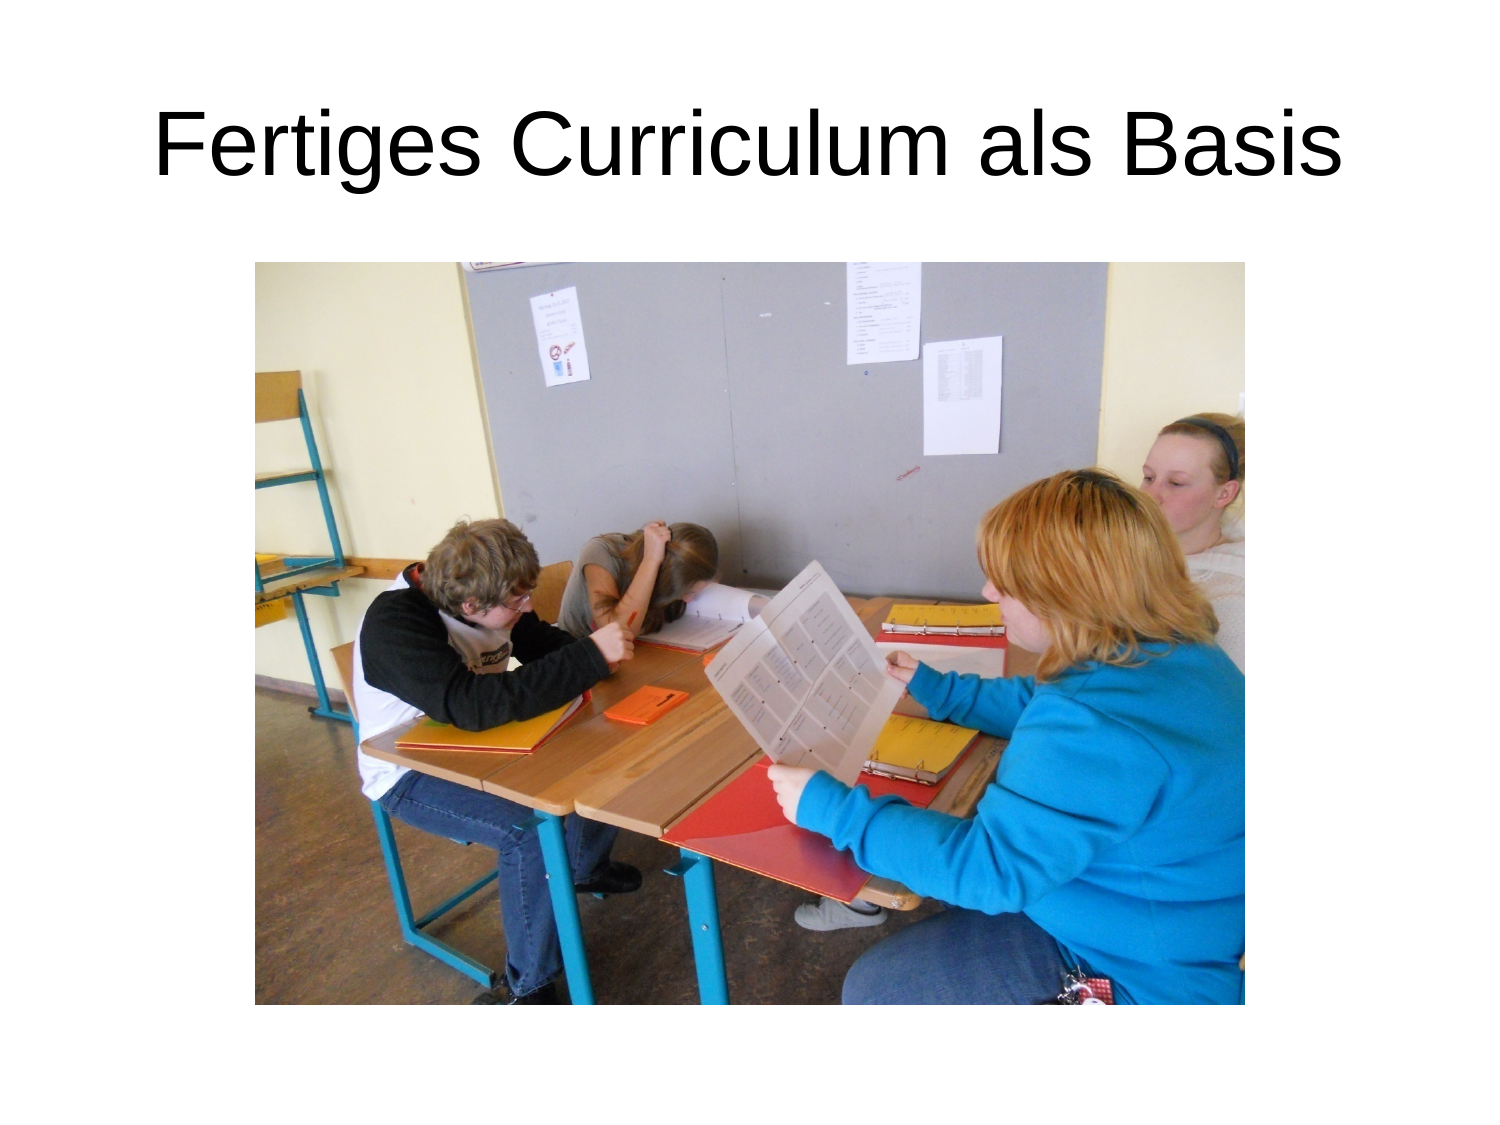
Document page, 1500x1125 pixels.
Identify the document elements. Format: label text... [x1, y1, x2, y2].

title Fertiges Curriculum als Basis [74, 44, 1426, 233]
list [254, 262, 1246, 1006]
